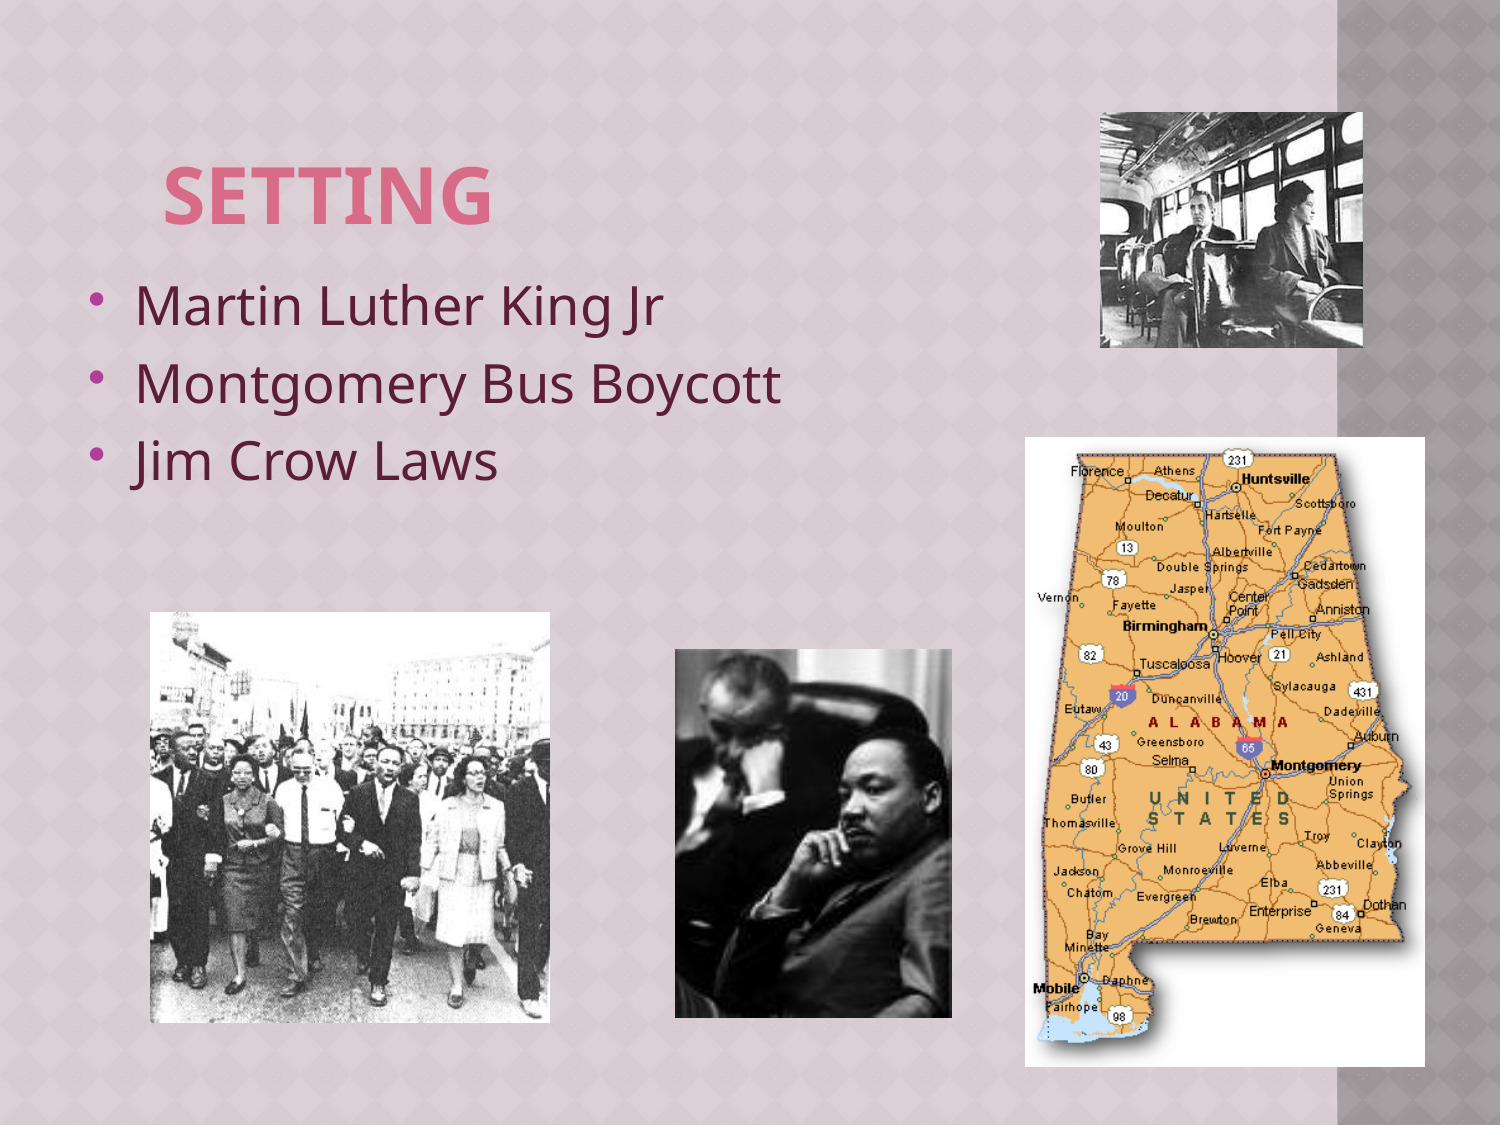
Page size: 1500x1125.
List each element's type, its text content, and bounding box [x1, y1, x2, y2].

picture [1099, 111, 1363, 348]
list Martin Luther King Jr Montgomery Bus Boycott Jim Crow Laws [74, 263, 1263, 1060]
picture [149, 612, 551, 1023]
picture [1024, 436, 1426, 1067]
title Setting [75, 52, 1263, 240]
picture [674, 649, 952, 1018]
